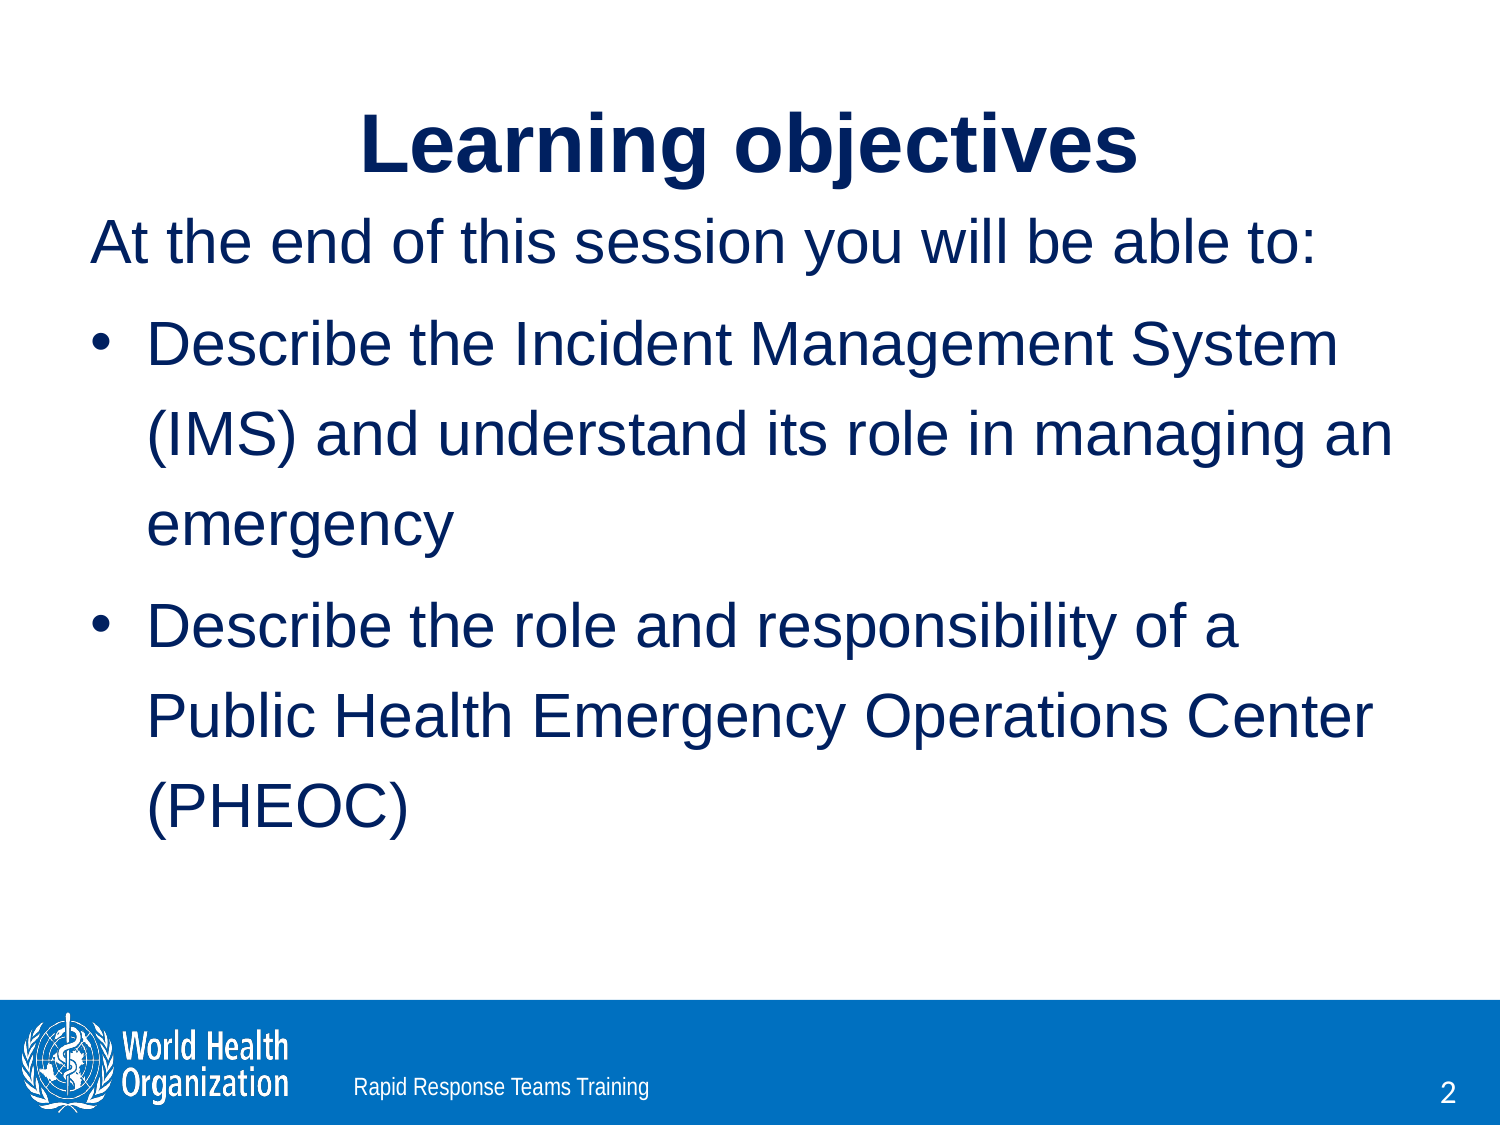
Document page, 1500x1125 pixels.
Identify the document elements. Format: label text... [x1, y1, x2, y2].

list At the end of this session you will be able to: Describe the Incident Management System (IMS) and understand its role in managing an emergency Describe the role and responsibility of a Public Health Emergency Operations Center (PHEOC) [75, 208, 1425, 993]
title Learning objectives [75, 45, 1425, 208]
picture [21, 1012, 288, 1113]
